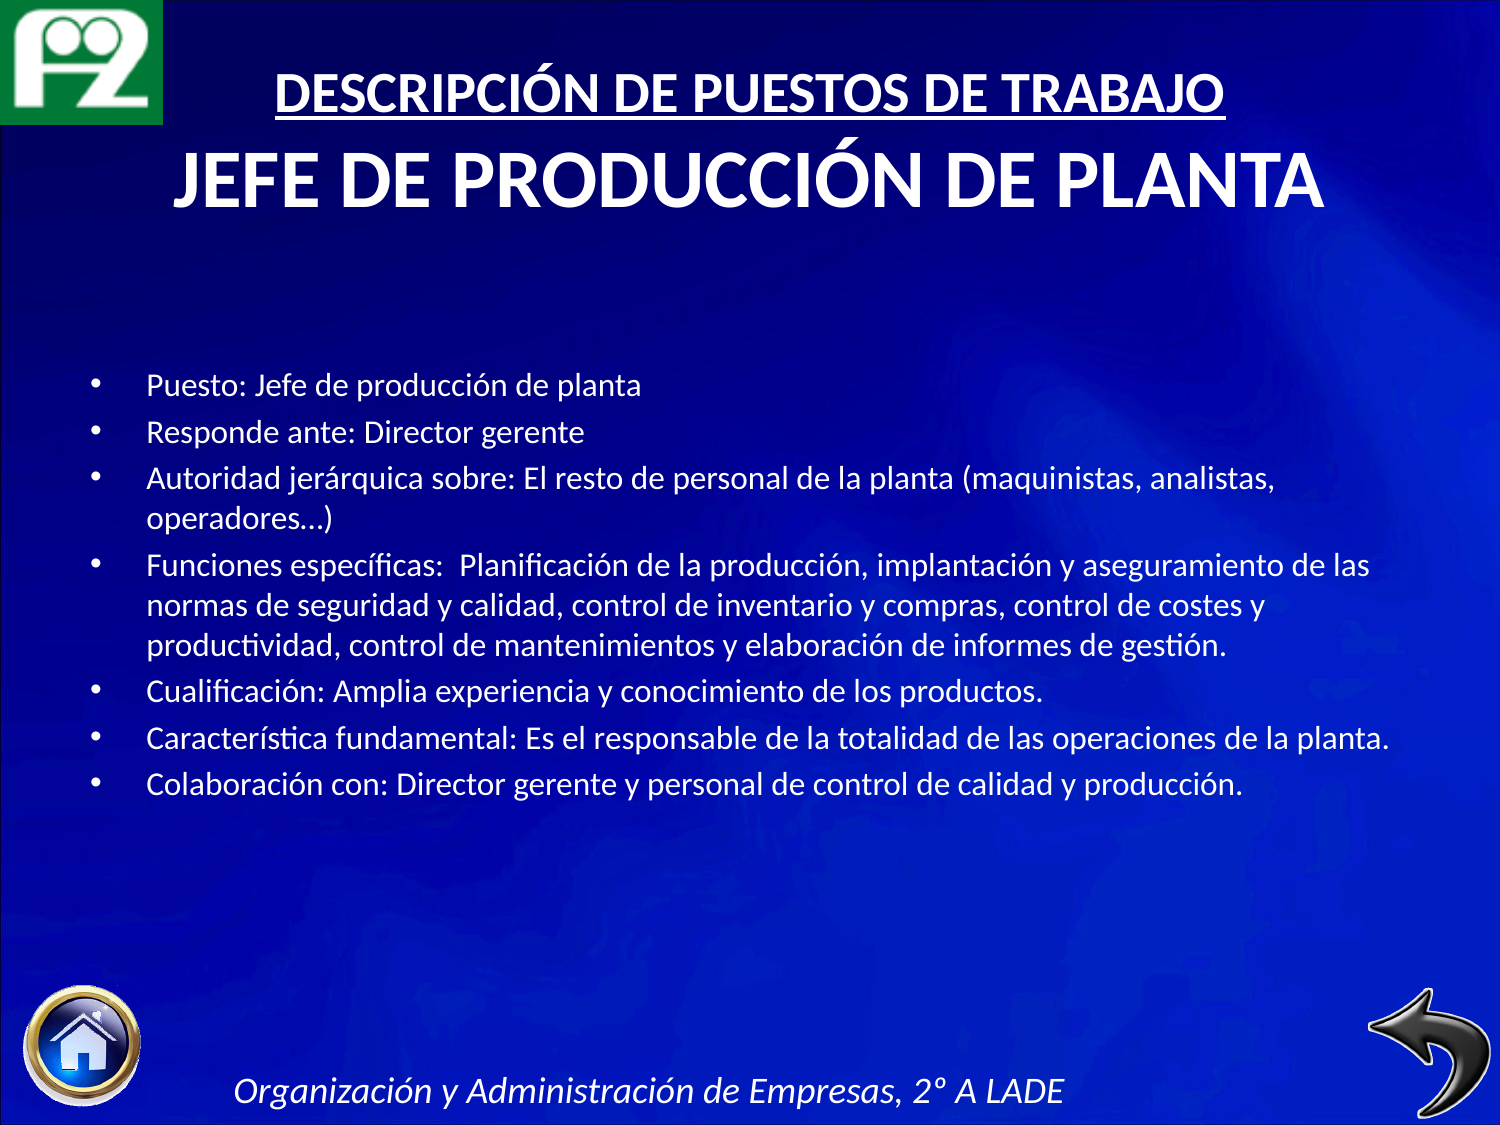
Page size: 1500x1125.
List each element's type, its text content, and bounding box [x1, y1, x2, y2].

picture [0, 0, 1500, 1125]
text_box Organización y Administración de Empresas, 2º A LADE [218, 1058, 1199, 1119]
list Puesto: Jefe de producción de planta Responde ante: Director gerente Autoridad jerárquica sobre: El resto de personal de la planta (maquinistas, analistas, operadores…) Funciones específicas: Planificación de la producción, implantación y aseguramiento de las normas de seguridad y calidad, control de inventario y compras, control de costes y productividad, control de mantenimientos y elaboración de informes de gestión. Cualificación: Amplia experiencia y conocimiento de los productos. Característica fundamental: Es el responsable de la totalidad de las operaciones de la planta. Colaboración con: Director gerente y personal de control de calidad y producción. [74, 262, 1426, 1006]
title DESCRIPCIÓN DE PUESTOS DE TRABAJO JEFE DE PRODUCCIÓN DE PLANTA [74, 44, 1426, 233]
